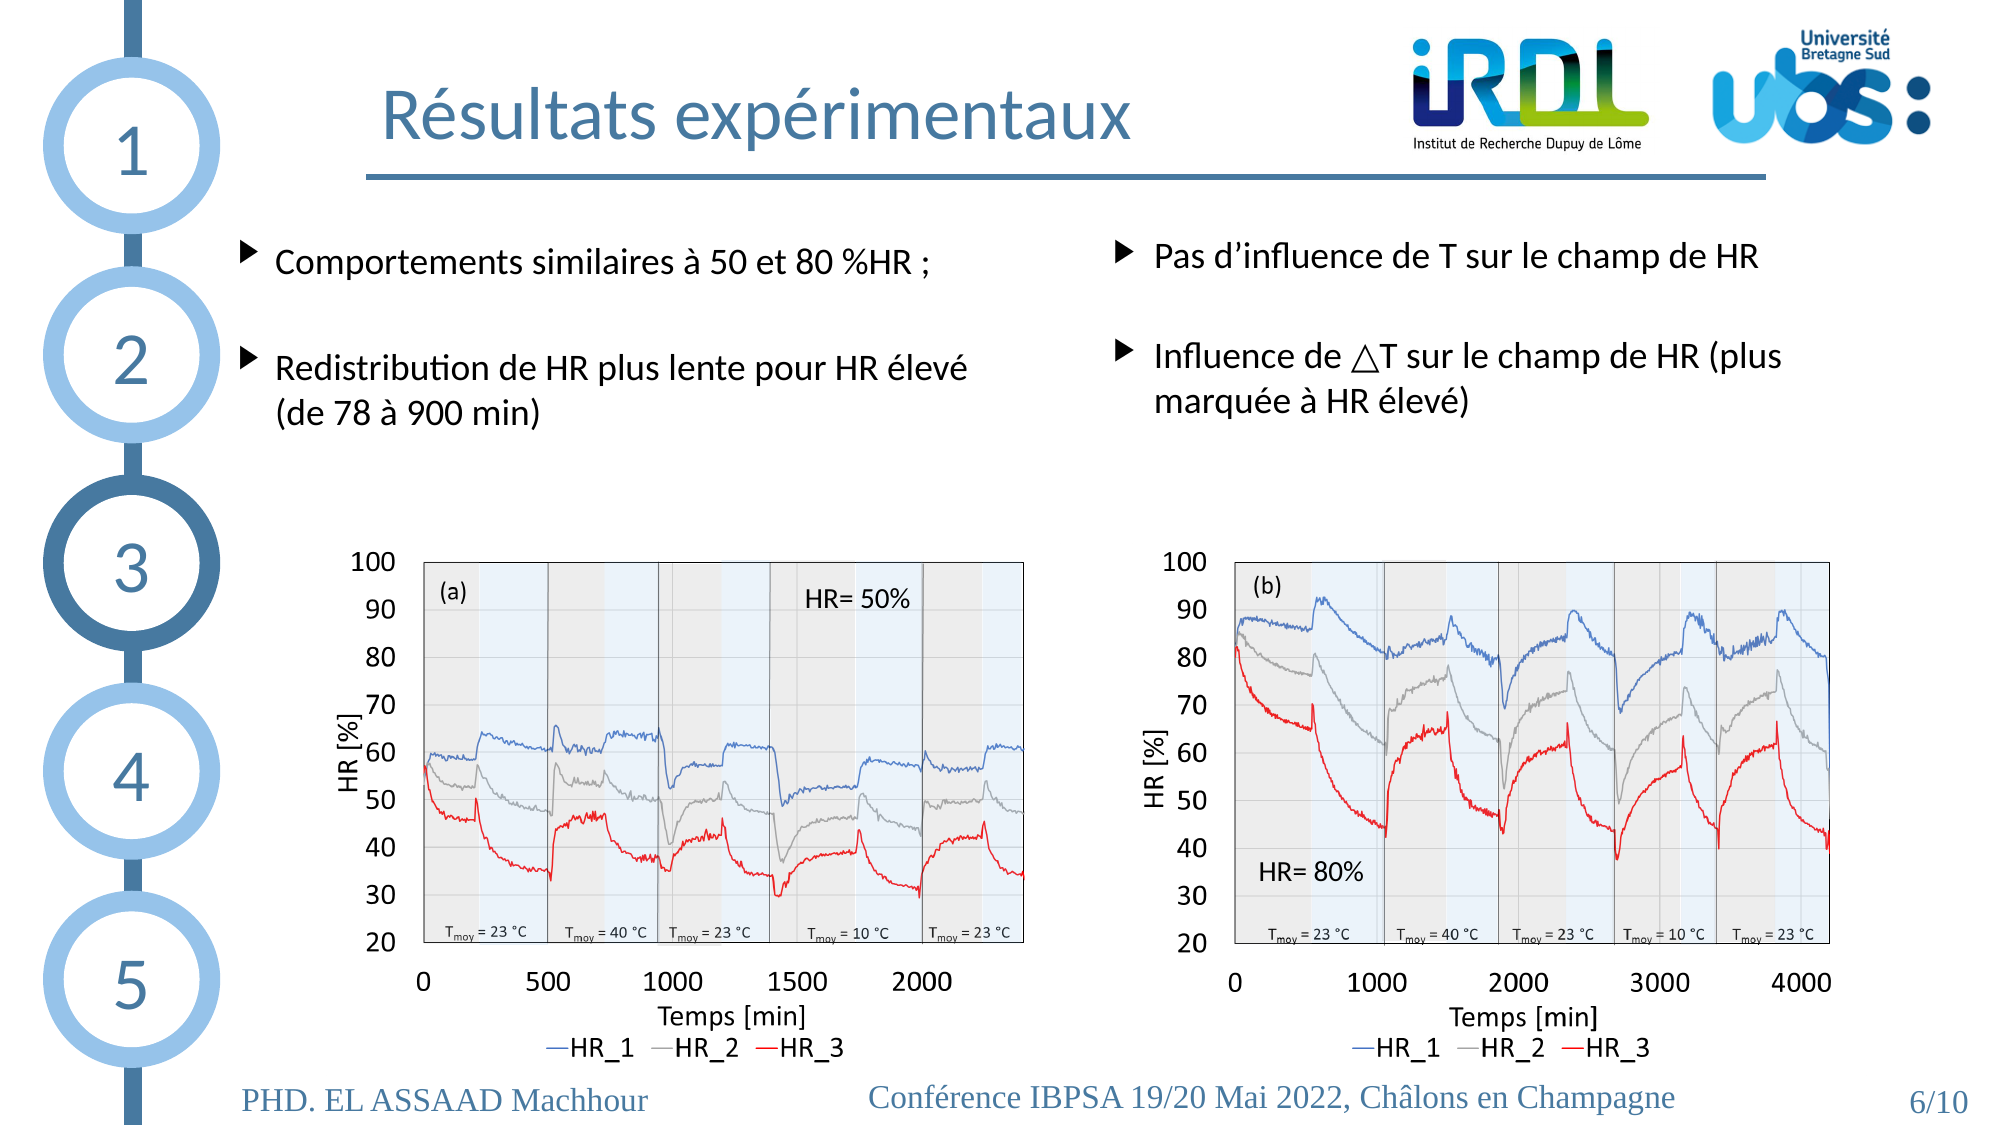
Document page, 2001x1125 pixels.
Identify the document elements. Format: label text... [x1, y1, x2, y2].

text_box « [43, 890, 221, 1068]
text_box 4 [63, 703, 200, 840]
text_box « [43, 474, 221, 652]
text_box Pas d’influence de T sur le champ de HR [1139, 223, 1940, 284]
picture [1132, 543, 1867, 1076]
text_box 1 [63, 77, 200, 214]
text_box « [43, 682, 221, 860]
picture [1402, 26, 1660, 155]
text_box [124, 1068, 143, 1125]
text_box 3 [63, 495, 200, 631]
text_box [124, 0, 143, 57]
picture [326, 543, 1061, 1076]
text_box Conférence IBPSA 19/20 Mai 2022, Châlons en Champagne [851, 1067, 1694, 1123]
text_box Résultats expérimentaux [366, 56, 1568, 162]
text_box [124, 443, 143, 475]
text_box 2 [63, 286, 200, 423]
picture [1109, 236, 1140, 267]
text_box Redistribution de HR plus lente pour HR élevé (de 78 à 900 min) [260, 335, 1061, 440]
text_box [124, 860, 143, 891]
picture [1693, 14, 1951, 166]
picture [233, 236, 264, 267]
text_box « [43, 266, 221, 444]
text_box [124, 234, 143, 266]
picture [233, 342, 264, 373]
text_box 6/10 [1878, 1072, 2000, 1125]
text_box PHD. EL ASSAAD Machhour [223, 1070, 667, 1125]
text_box 5 [63, 911, 200, 1048]
text_box Comportements similaires à 50 et 80 %HR ; [260, 229, 1061, 290]
text_box Influence de △T sur le champ de HR (plus marquée à HR élevé) [1139, 323, 1937, 429]
text_box « [43, 56, 221, 235]
picture [1109, 335, 1140, 365]
text_box [124, 651, 143, 683]
